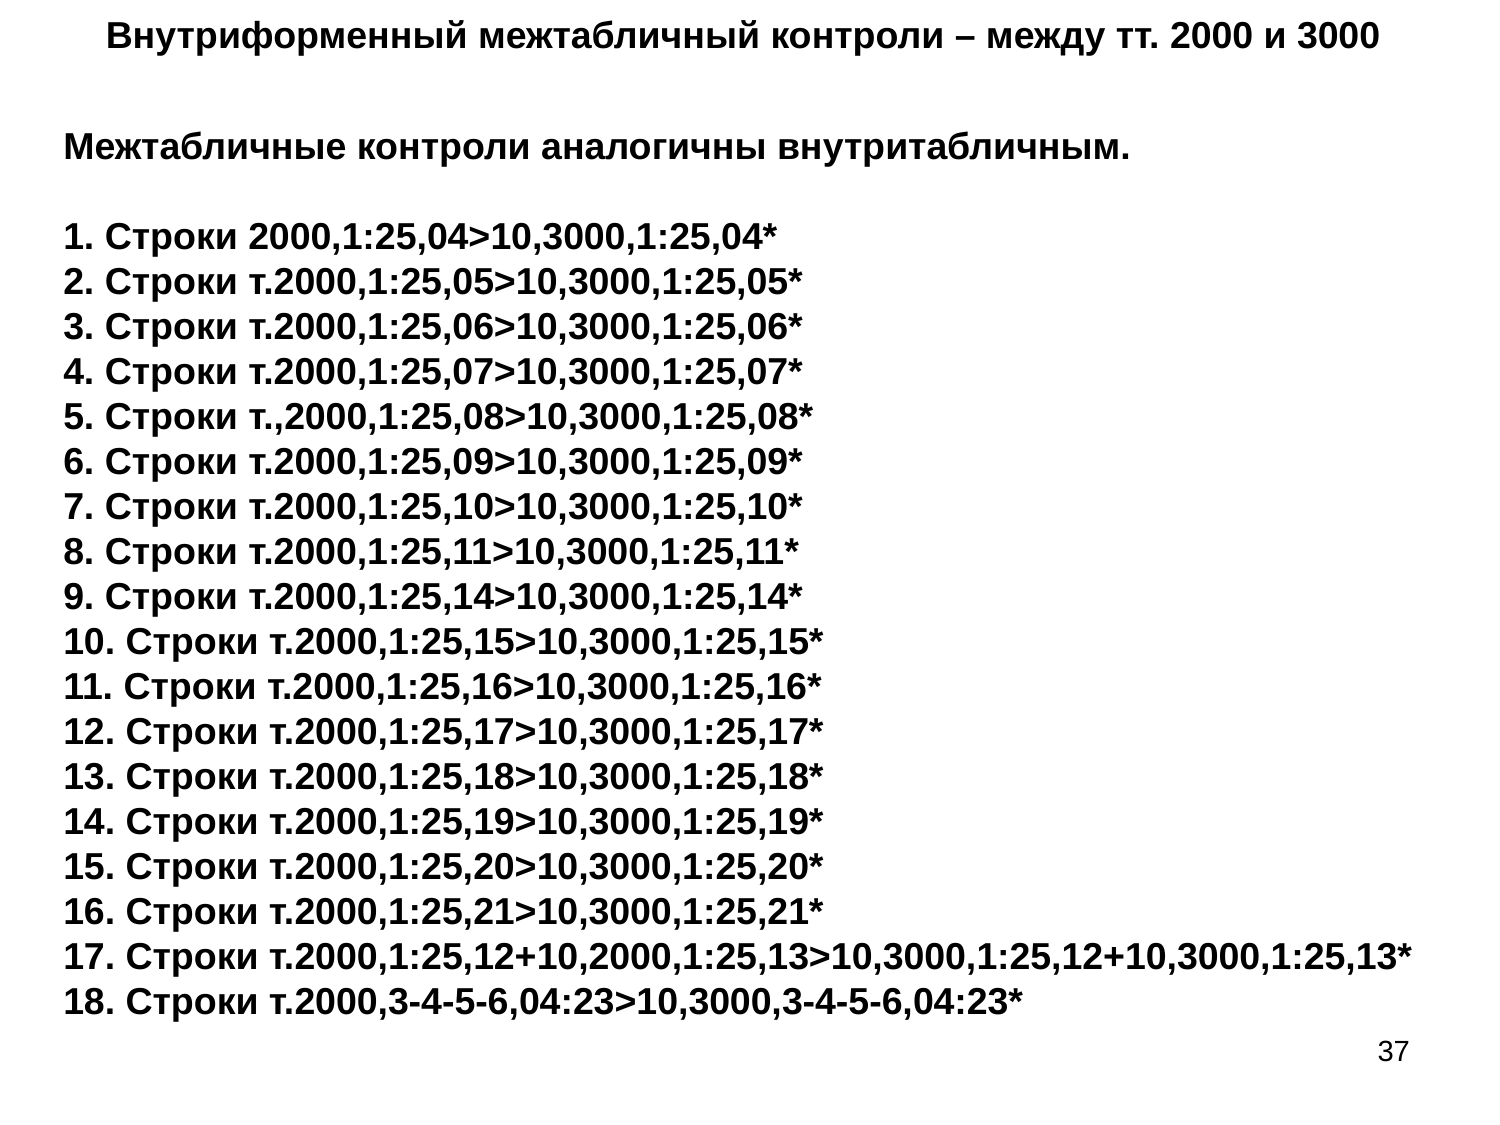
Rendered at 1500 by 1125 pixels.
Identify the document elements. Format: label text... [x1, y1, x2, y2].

slide_number 37 [1074, 1030, 1425, 1103]
text_box Межтабличные контроли аналогичны внутритабличным. 1. Строки 2000,1:25,04>10,3000,1:25,04* 2. Строки т.2000,1:25,05>10,3000,1:25,05* 3. Строки т.2000,1:25,06>10,3000,1:25,06* 4. Строки т.2000,1:25,07>10,3000,1:25,07* 5. Строки т.,2000,1:25,08>10,3000,1:25,08* 6. Строки т.2000,1:25,09>10,3000,1:25,09* 7. Строки т.2000,1:25,10>10,3000,1:25,10* 8. Строки т.2000,1:25,11>10,3000,1:25,11* 9. Строки т.2000,1:25,14>10,3000,1:25,14* 10. Строки т.2000,1:25,15>10,3000,1:25,15* 11. Строки т.2000,1:25,16>10,3000,1:25,16* 12. Строки т.2000,1:25,17>10,3000,1:25,17* 13. Строки т.2000,1:25,18>10,3000,1:25,18* 14. Строки т.2000,1:25,19>10,3000,1:25,19* 15. Строки т.2000,1:25,20>10,3000,1:25,20* 16. Строки т.2000,1:25,21>10,3000,1:25,21* 17. Строки т.2000,1:25,12+10,2000,1:25,13>10,3000,1:25,12+10,3000,1:25,13* 18. Строки т.2000,3-4-5-6,04:23>10,3000,3-4-5-6,04:23* [48, 114, 1452, 1030]
title Внутриформенный межтабличный контроли – между тт. 2000 и 3000 [12, 0, 1474, 69]
